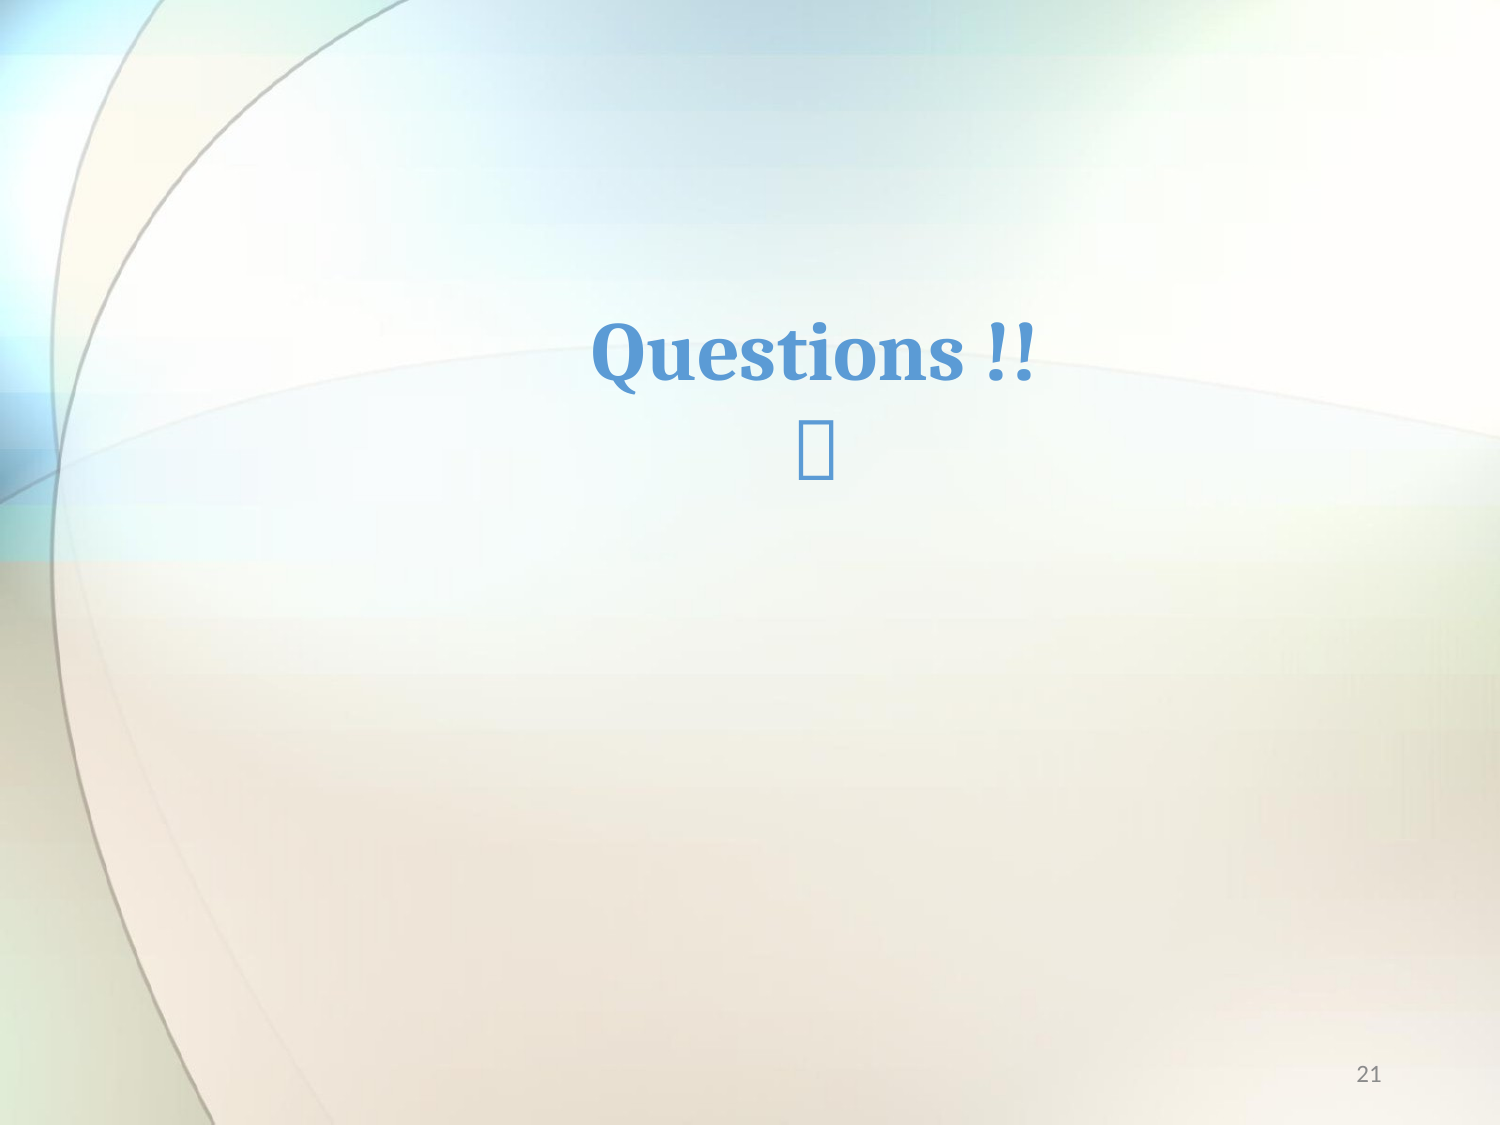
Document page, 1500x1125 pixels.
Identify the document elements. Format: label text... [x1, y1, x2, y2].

slide_number 21 [993, 1042, 1397, 1103]
title Questions !!  [260, 288, 1372, 506]
picture [0, 0, 1500, 1125]
